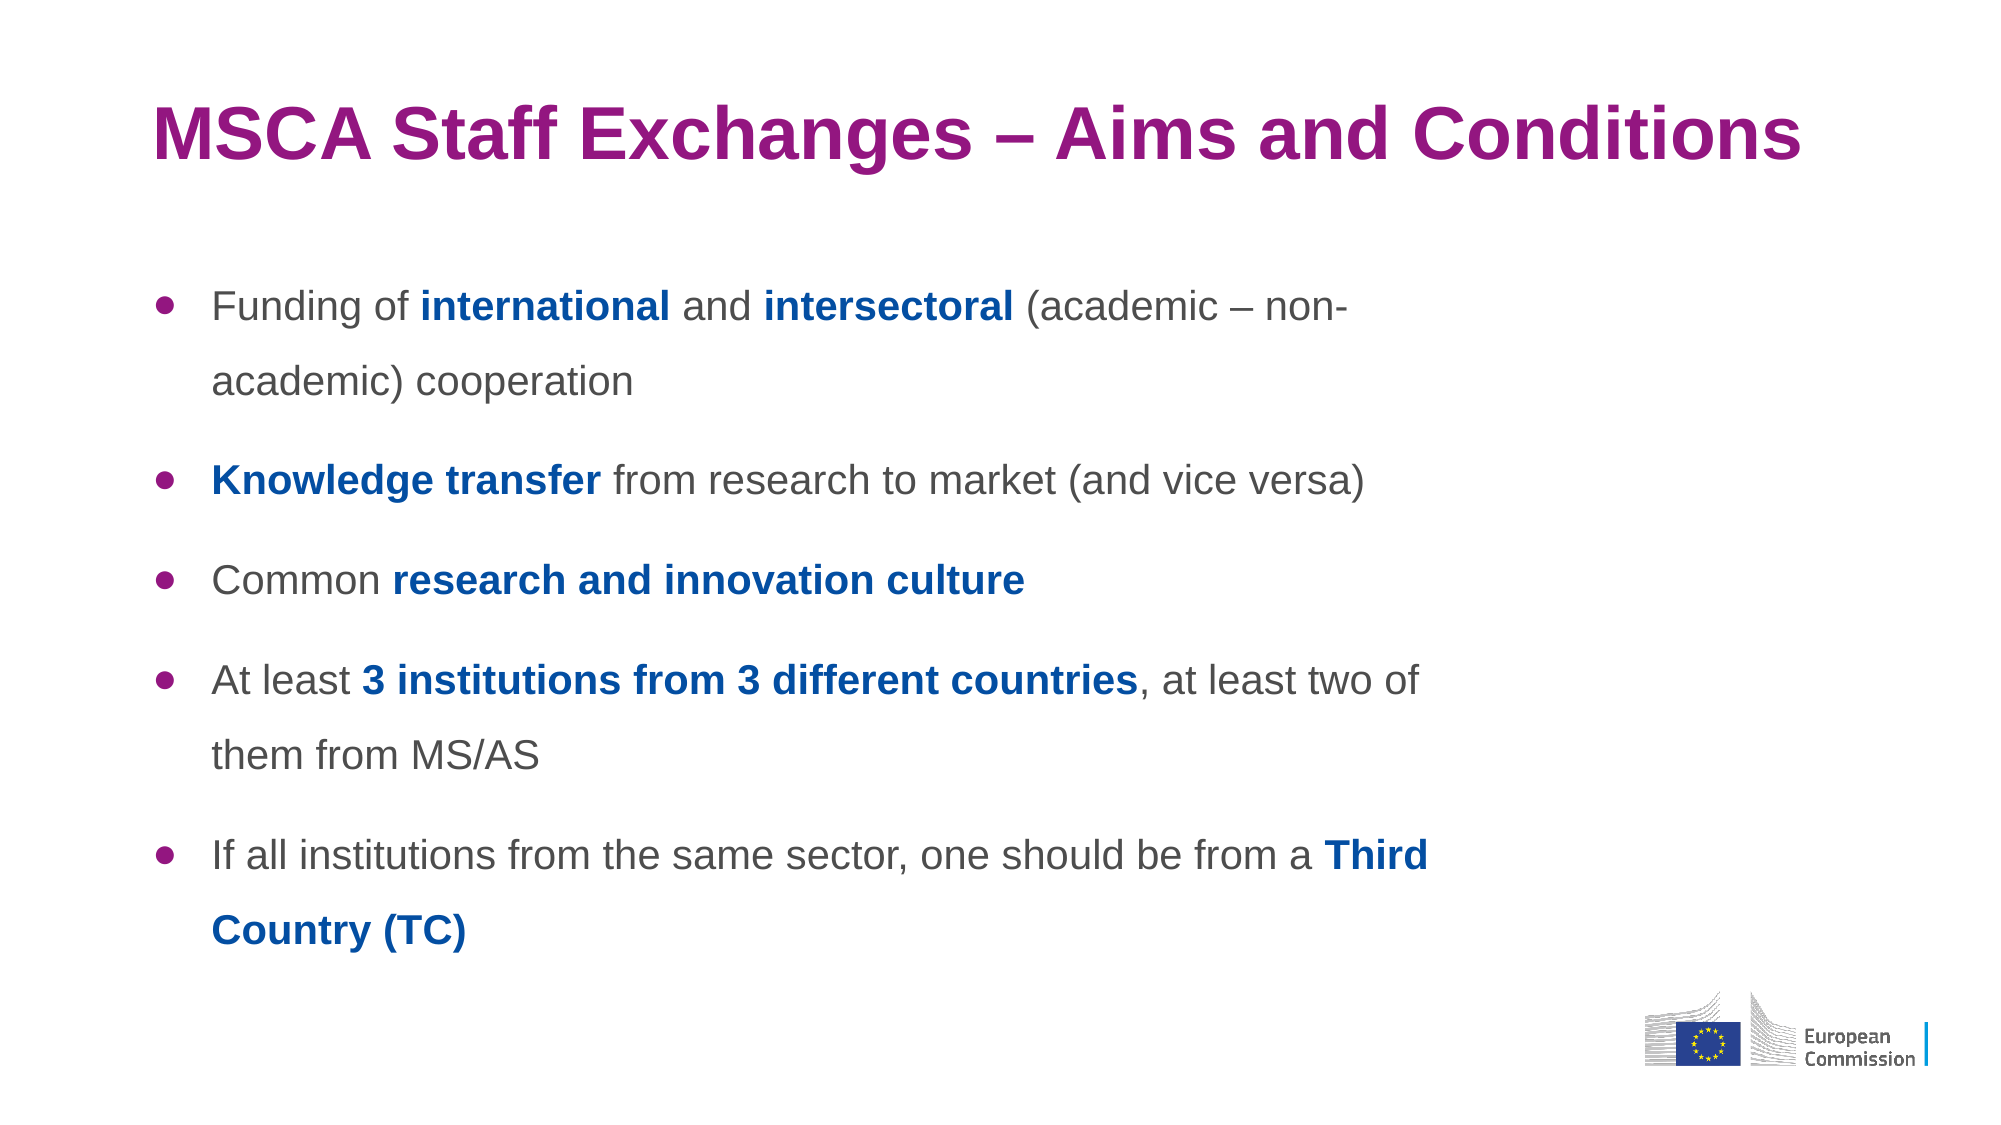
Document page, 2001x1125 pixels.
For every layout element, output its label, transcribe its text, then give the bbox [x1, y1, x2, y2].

picture [1645, 991, 1928, 1066]
list Funding of international and intersectoral (academic – non-academic) cooperation Knowledge transfer from research to market (and vice versa) Common research and innovation culture At least 3 institutions from 3 different countries, at least two of them from MS/AS If all institutions from the same sector, one should be from a Third Country (TC) [137, 245, 1446, 827]
title MSCA Staff Exchanges – Aims and Conditions [137, 76, 1863, 176]
